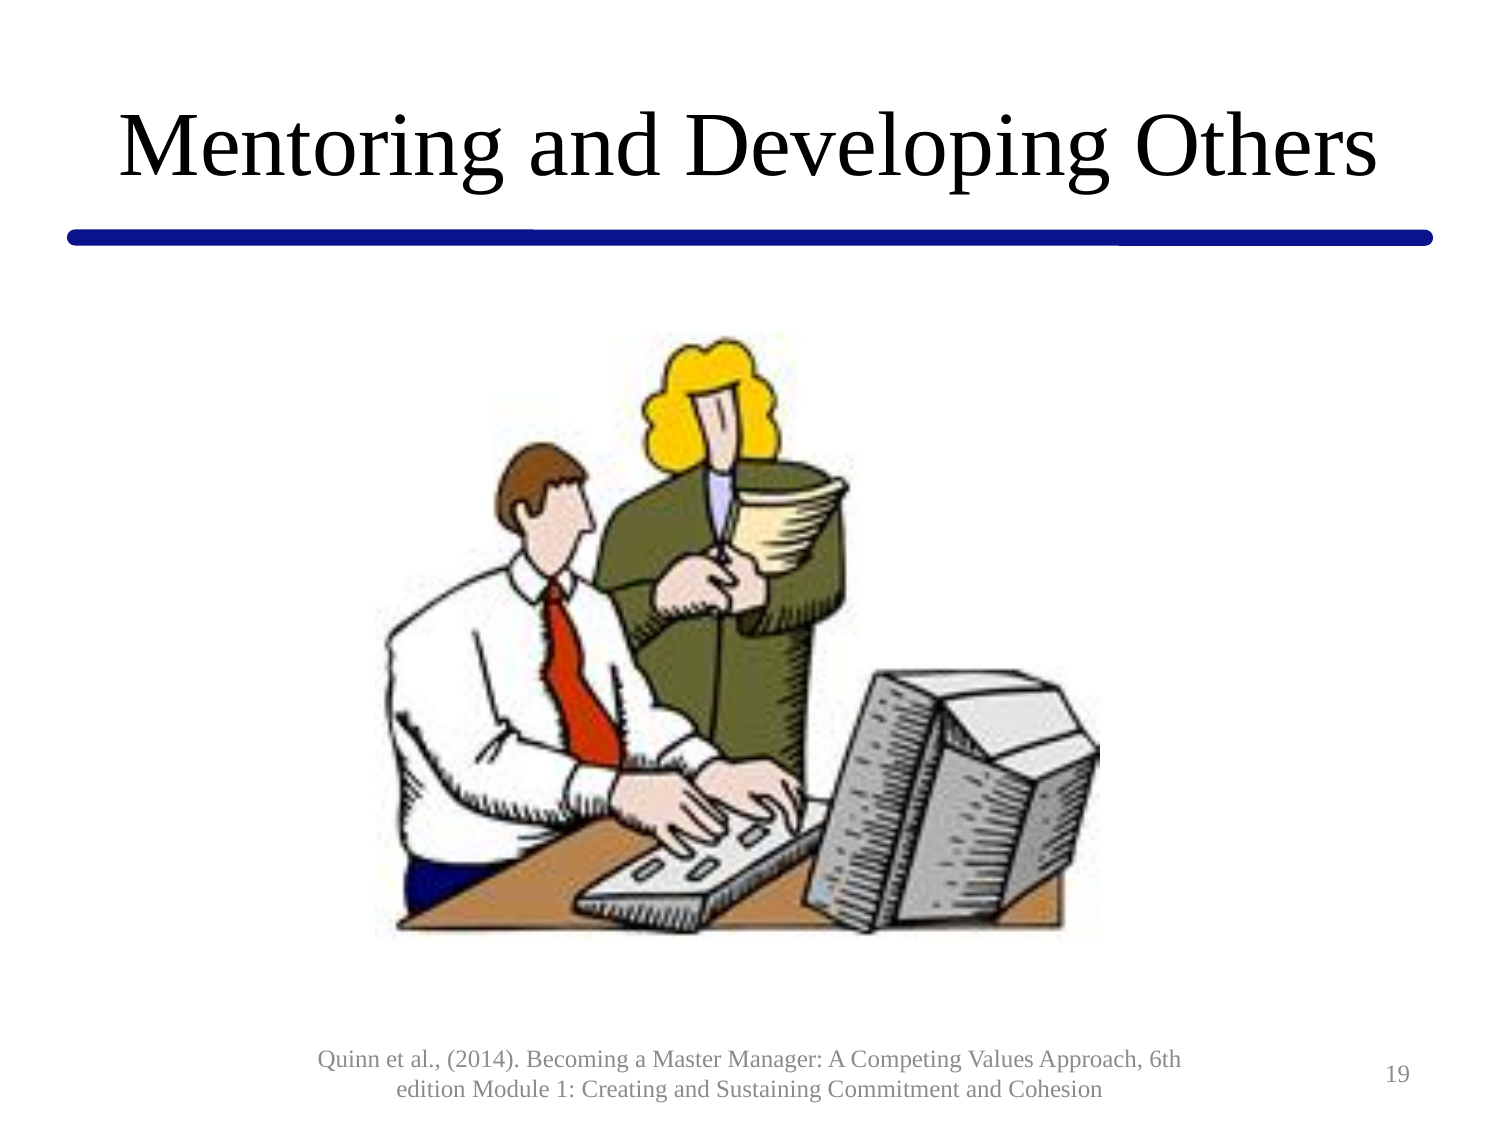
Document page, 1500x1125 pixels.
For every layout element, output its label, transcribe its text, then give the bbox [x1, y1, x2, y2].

title Mentoring and Developing Others [75, 45, 1425, 233]
footer Quinn et al., (2014). Becoming a Master Manager: A Competing Values Approach, 6th edition Module 1: Creating and Sustaining Commitment and Cohesion [275, 1042, 1074, 1103]
slide_number 19 [1074, 1042, 1425, 1103]
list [374, 274, 1100, 1000]
